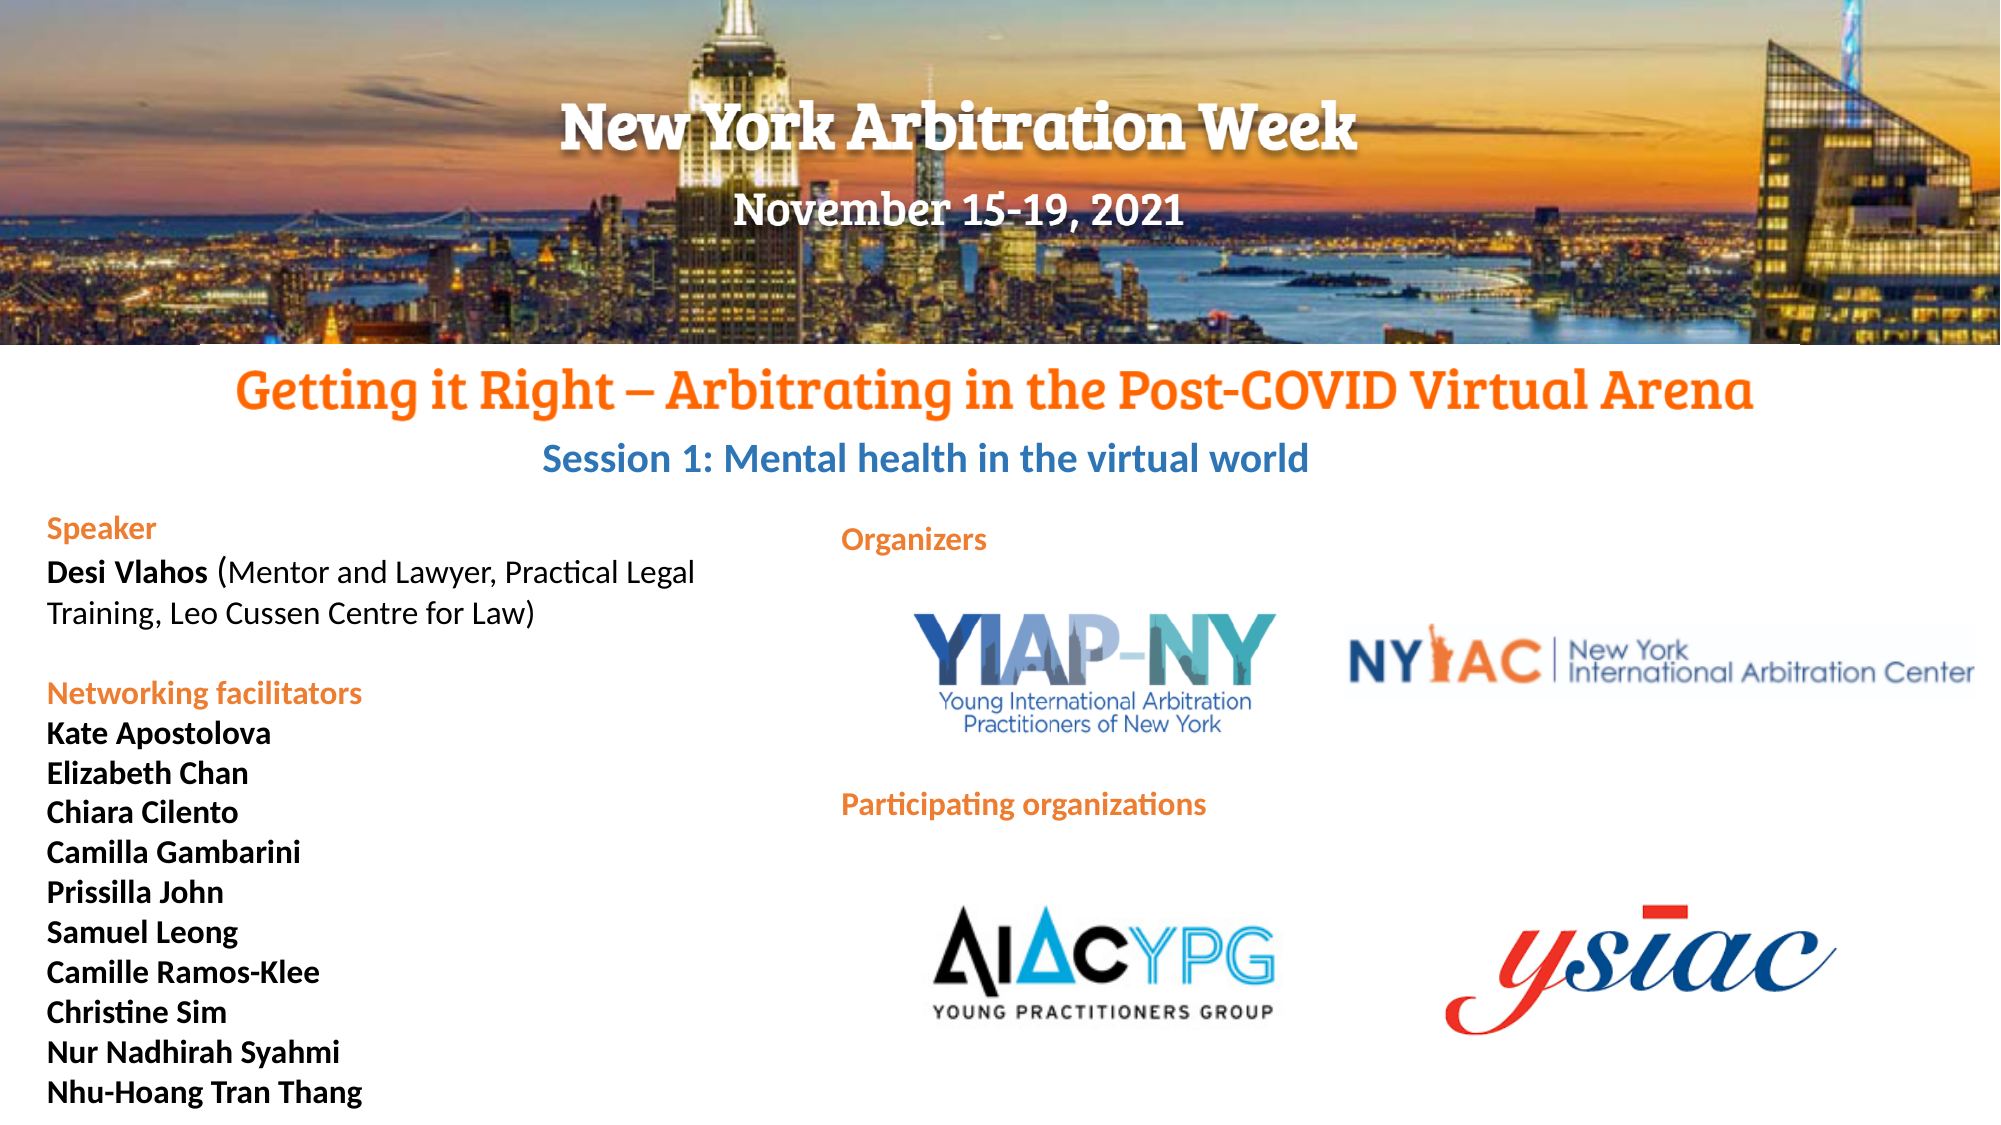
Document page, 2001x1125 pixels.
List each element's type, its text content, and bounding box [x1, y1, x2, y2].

picture [1318, 594, 2000, 733]
picture [893, 572, 1312, 780]
text_box Session 1: Mental health in the virtual world [527, 435, 1539, 488]
picture [0, 0, 2000, 435]
picture [1428, 889, 1852, 1056]
text_box Organizers Participating organizations [826, 509, 1864, 875]
picture [911, 882, 1299, 1049]
text_box Speaker Desi Vlahos (Mentor and Lawyer, Practical Legal Training, Leo Cussen Centre for Law) Networking facilitators Kate Apostolova Elizabeth Chan Chiara Cilento Camilla Gambarini Prissilla John Samuel Leong Camille Ramos-Klee Christine Sim Nur Nadhirah Syahmi Nhu-Hoang Tran Thang [32, 498, 808, 1125]
